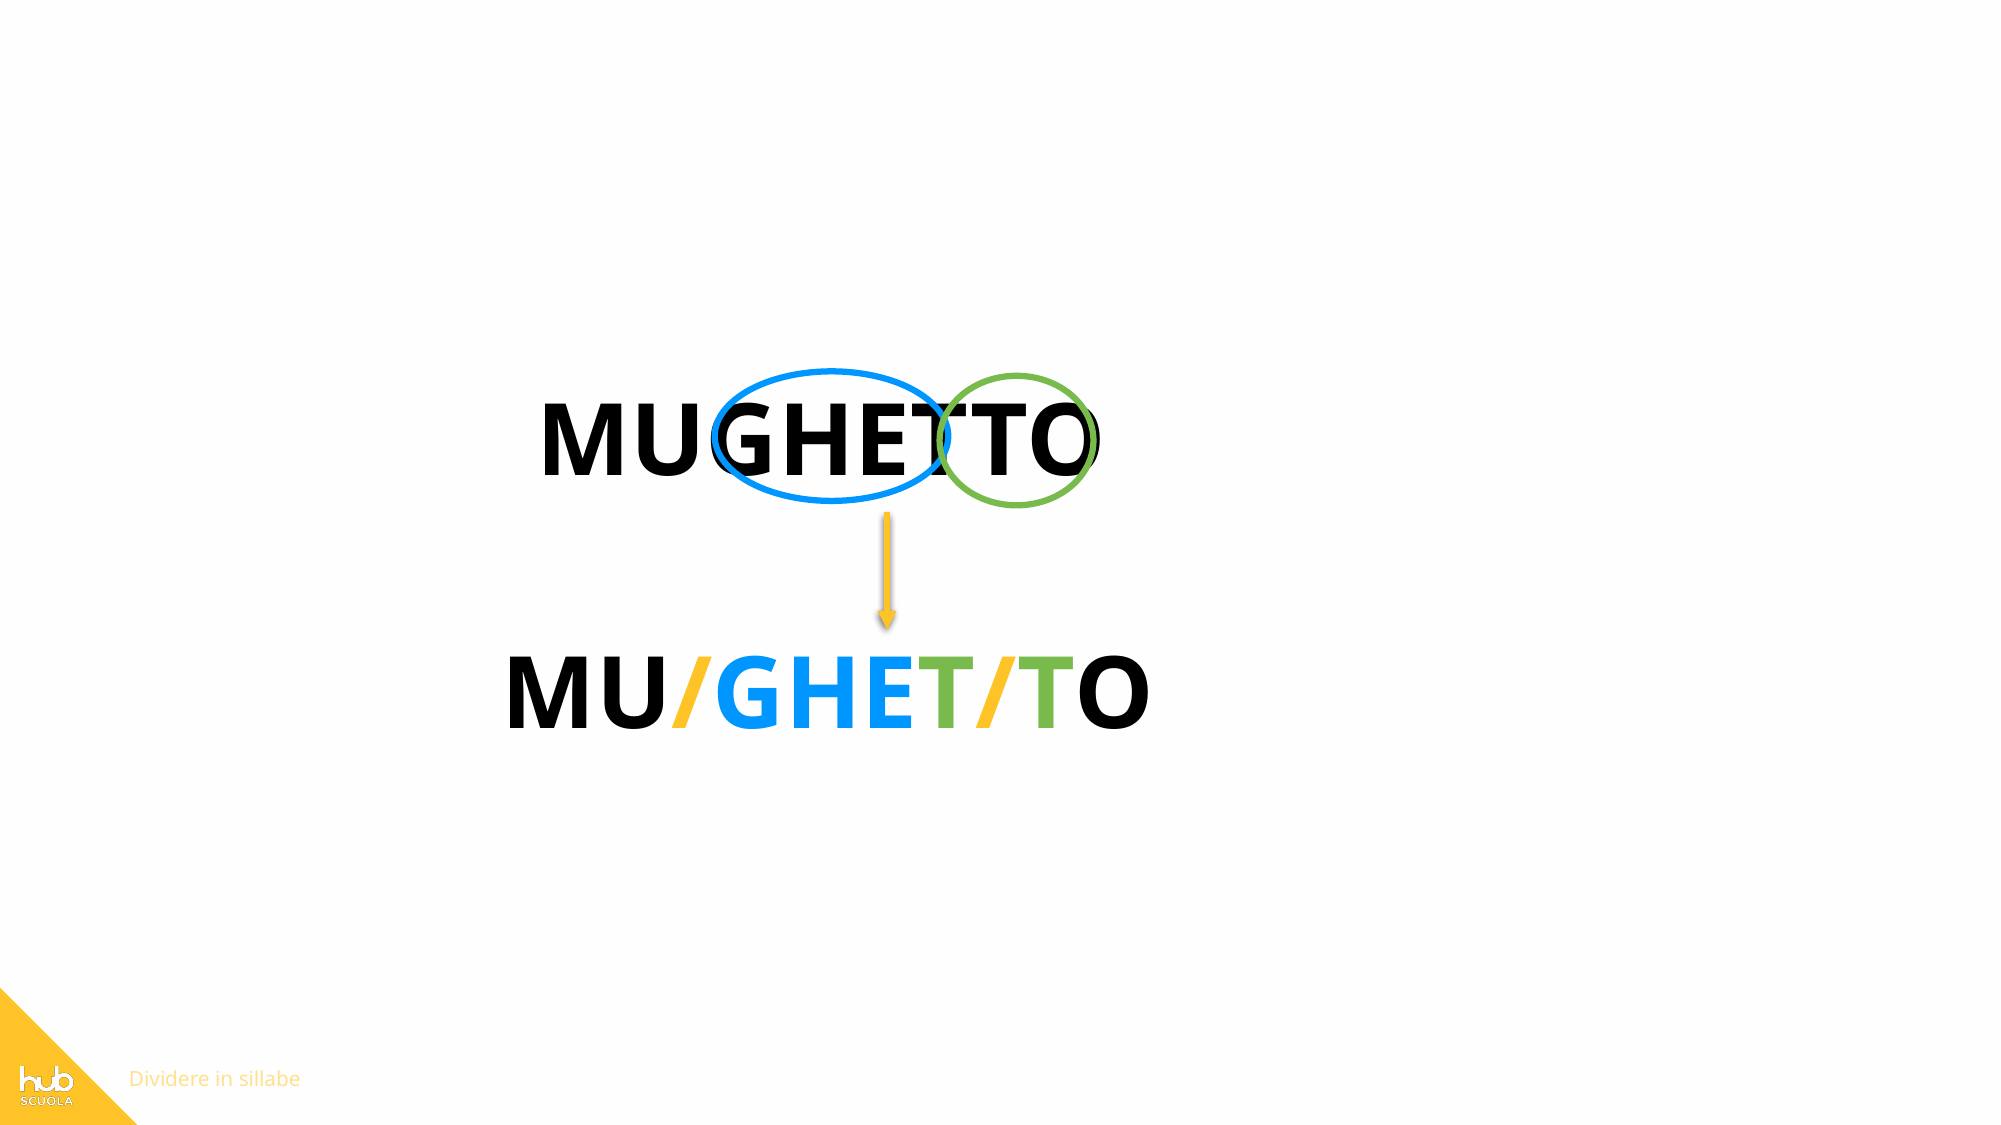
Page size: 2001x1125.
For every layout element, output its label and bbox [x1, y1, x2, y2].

text_box [494, 368, 1280, 757]
picture [20, 1066, 74, 1106]
